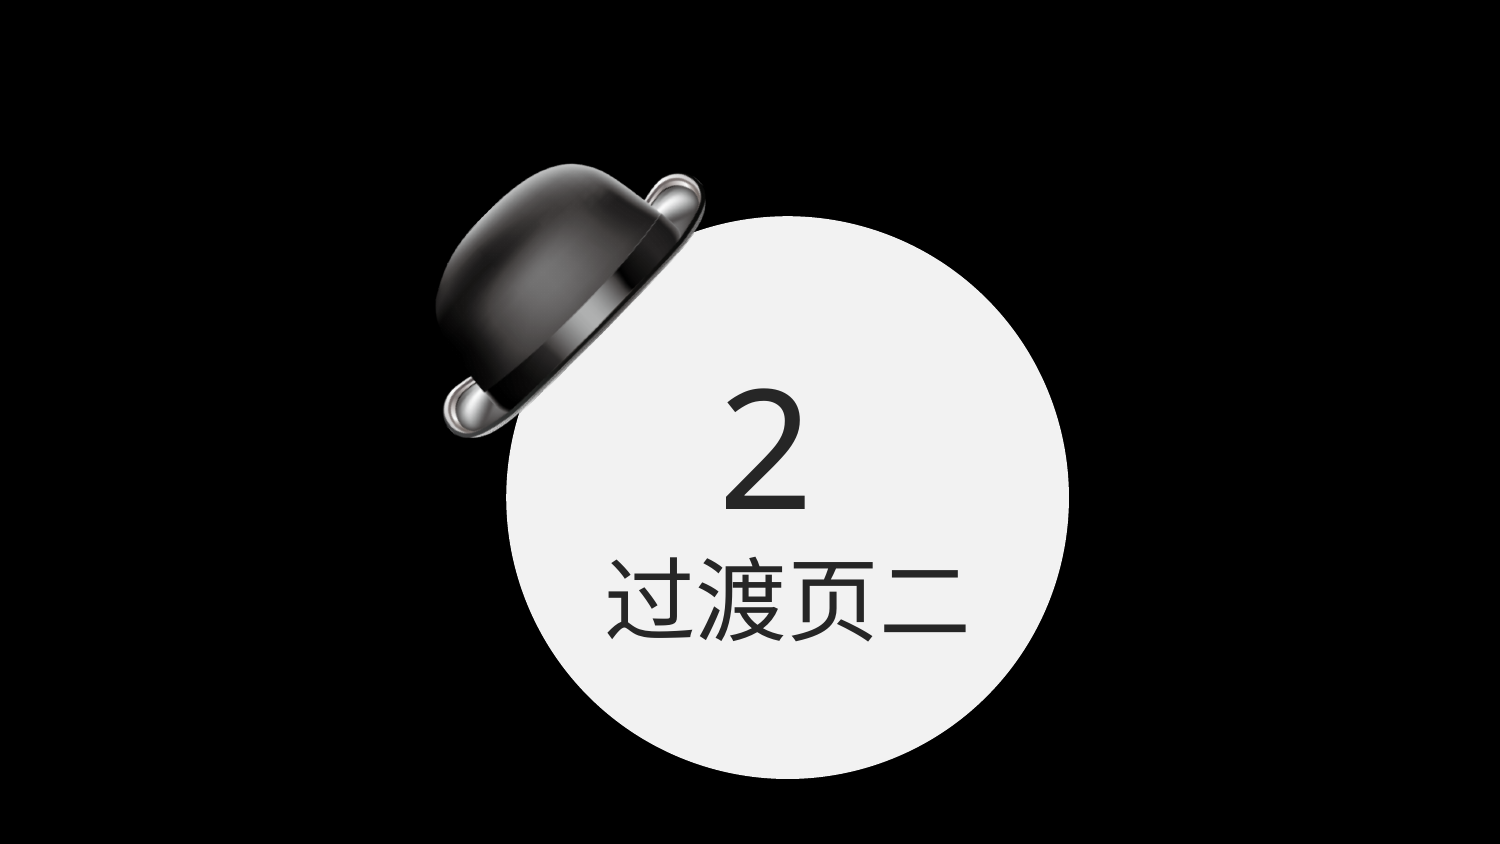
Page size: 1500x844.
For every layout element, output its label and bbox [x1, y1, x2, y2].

text_box [459, 98, 1070, 780]
picture [0, 0, 1500, 844]
